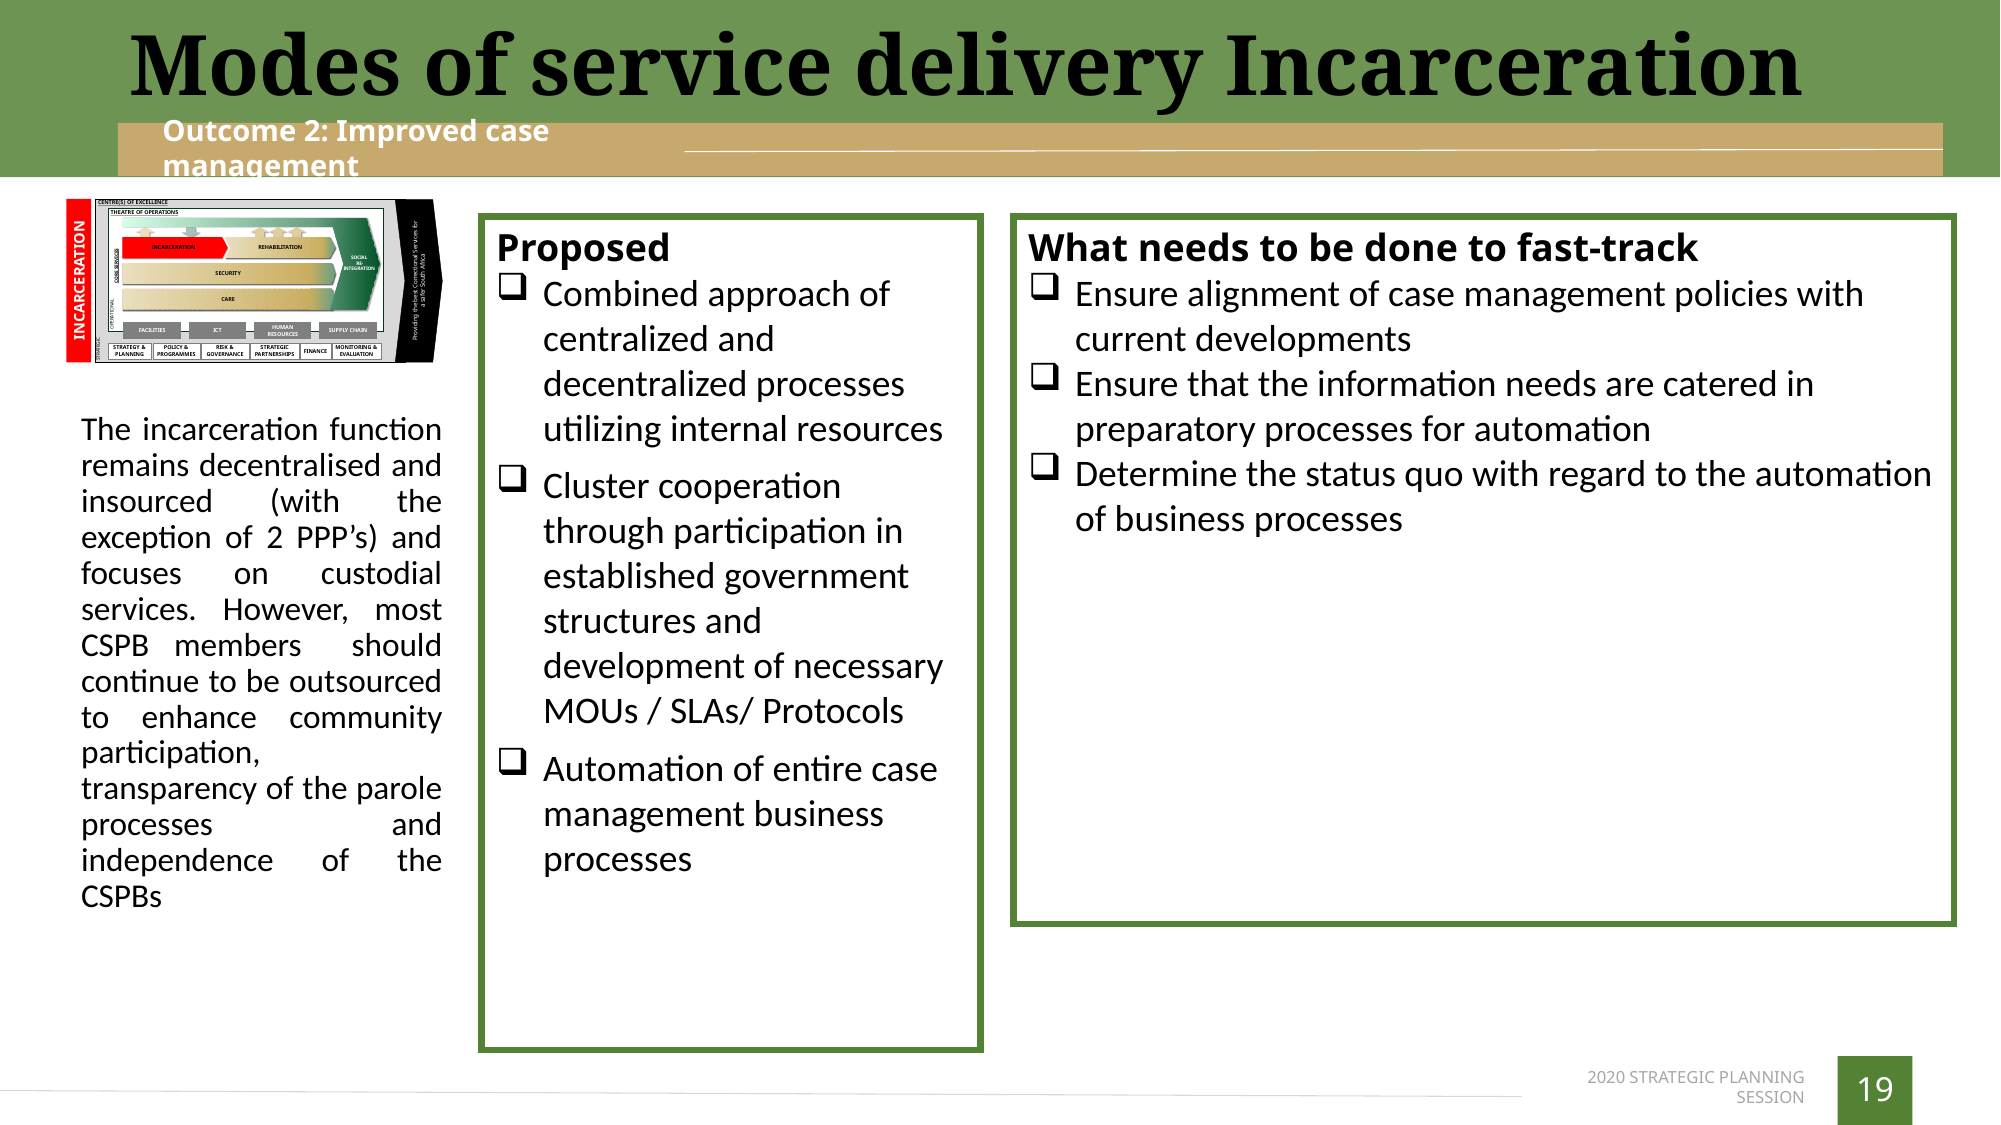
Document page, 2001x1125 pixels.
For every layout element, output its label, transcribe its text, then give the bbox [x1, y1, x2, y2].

text_box The incarceration function remains decentralised and insourced (with the exception of 2 PPP’s) and focuses on custodial services. However, most CSPB members should continue to be outsourced to enhance community participation, transparency of the parole processes and independence of the CSPBs [66, 404, 458, 978]
text_box INCARCERATION [66, 198, 90, 363]
text_box What needs to be done to fast-track Ensure alignment of case management policies with current developments Ensure that the information needs are catered in preparatory processes for automation Determine the status quo with regard to the automation of business processes [1013, 216, 1954, 924]
text_box Outcome 2: Improved case management [162, 112, 685, 183]
picture [90, 197, 443, 364]
text_box Proposed Combined approach of centralized and decentralized processes utilizing internal resources Cluster cooperation through participation in established government structures and development of necessary MOUs / SLAs/ Protocols Automation of entire case management business processes [481, 216, 981, 1050]
title Modes of service delivery Incarceration [129, 23, 1865, 112]
